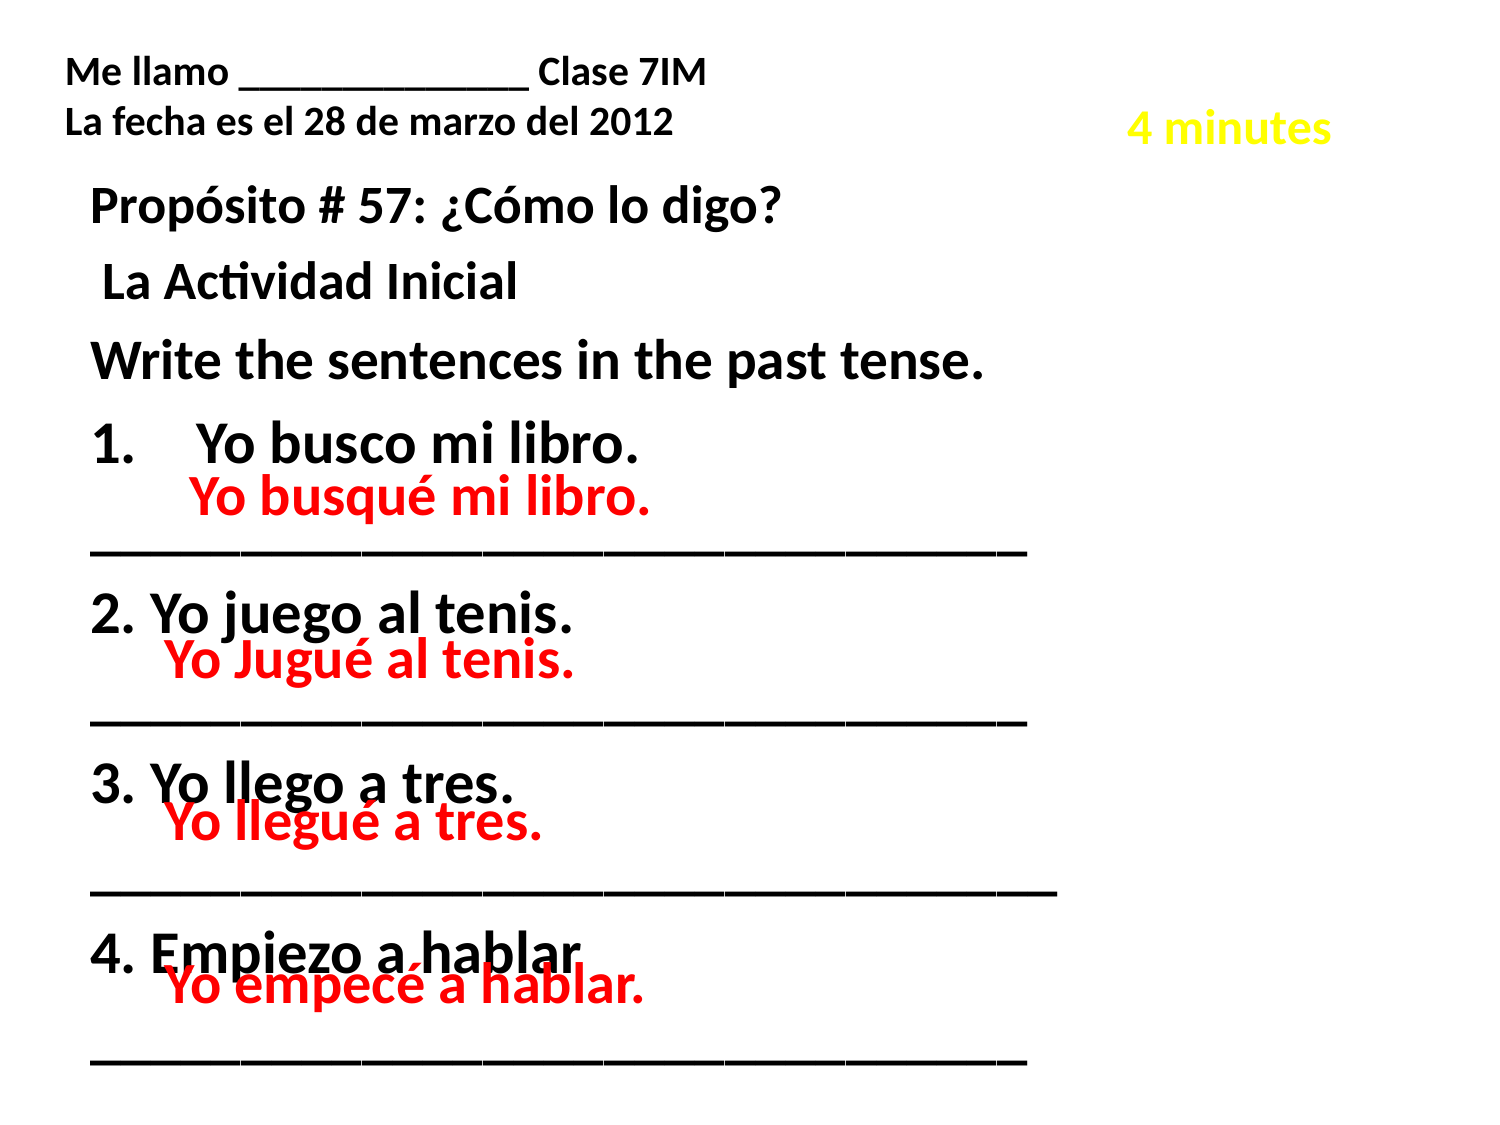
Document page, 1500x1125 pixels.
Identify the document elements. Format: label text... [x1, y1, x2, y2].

text_box Yo llegué a tres. [150, 774, 938, 860]
text_box Me llamo ______________ Clase 7IM La fecha es el 28 de marzo del 2012 [49, 24, 1400, 163]
text_box Yo busqué mi libro. [174, 450, 900, 535]
text_box Propósito # 57: ¿Cómo lo digo? La Actividad Inicial Write the sentences in the past tense. Yo busco mi libro. _______________________________ 2. Yo juego al tenis. _______________________________ 3. Yo llego a tres. ________________________________ 4. Empiezo a hablar _______________________________ [74, 163, 1413, 1088]
text_box Yo empecé a hablar. [150, 937, 1150, 1023]
text_box 4 minutes [1112, 87, 1500, 163]
text_box Yo Jugué al tenis. [149, 612, 1050, 698]
